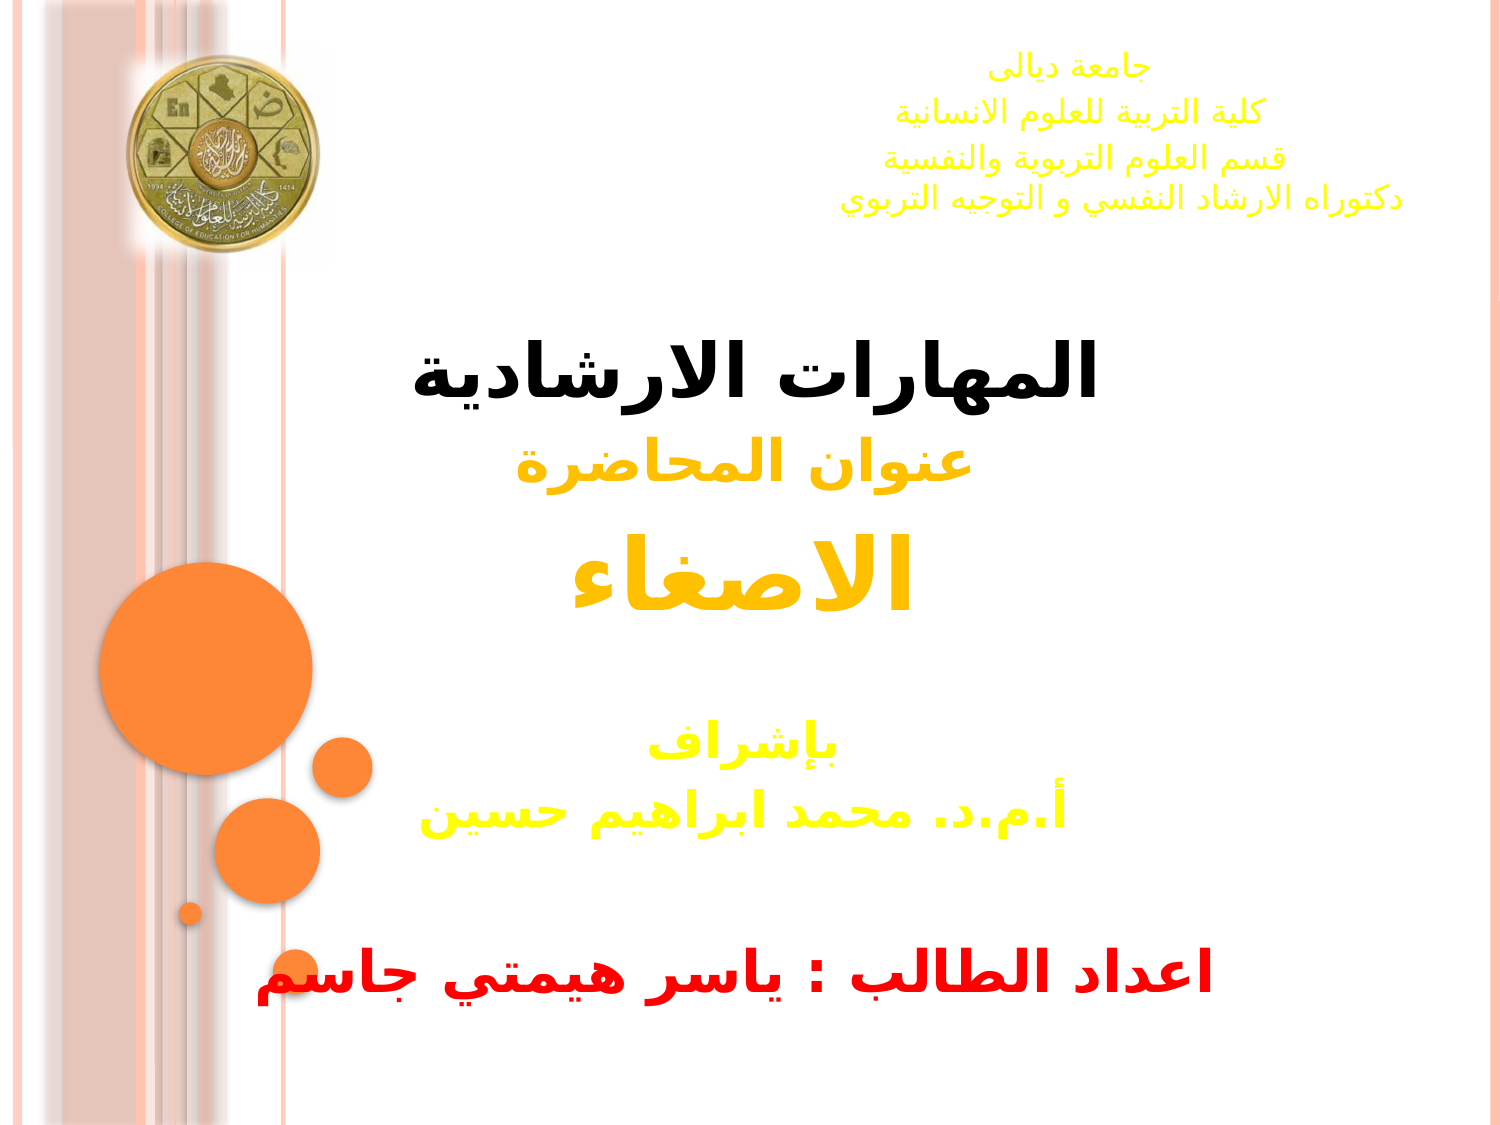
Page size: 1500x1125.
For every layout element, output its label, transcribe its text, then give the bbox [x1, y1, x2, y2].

text_box اعداد الطالب : ياسر هيمتي جاسم [218, 916, 1269, 1083]
title المهارات الارشادية عنوان المحاضرة الاصغاء بإشراف أ.م.د. محمد ابراهيم حسين [152, 261, 1334, 906]
picture [111, 42, 336, 270]
text_box جامعة ديالى كلية التربية للعلوم الانسانية قسم العلوم التربوية والنفسية دكتوراه الارشاد النفسي و التوجيه التربوي [809, 30, 1436, 224]
